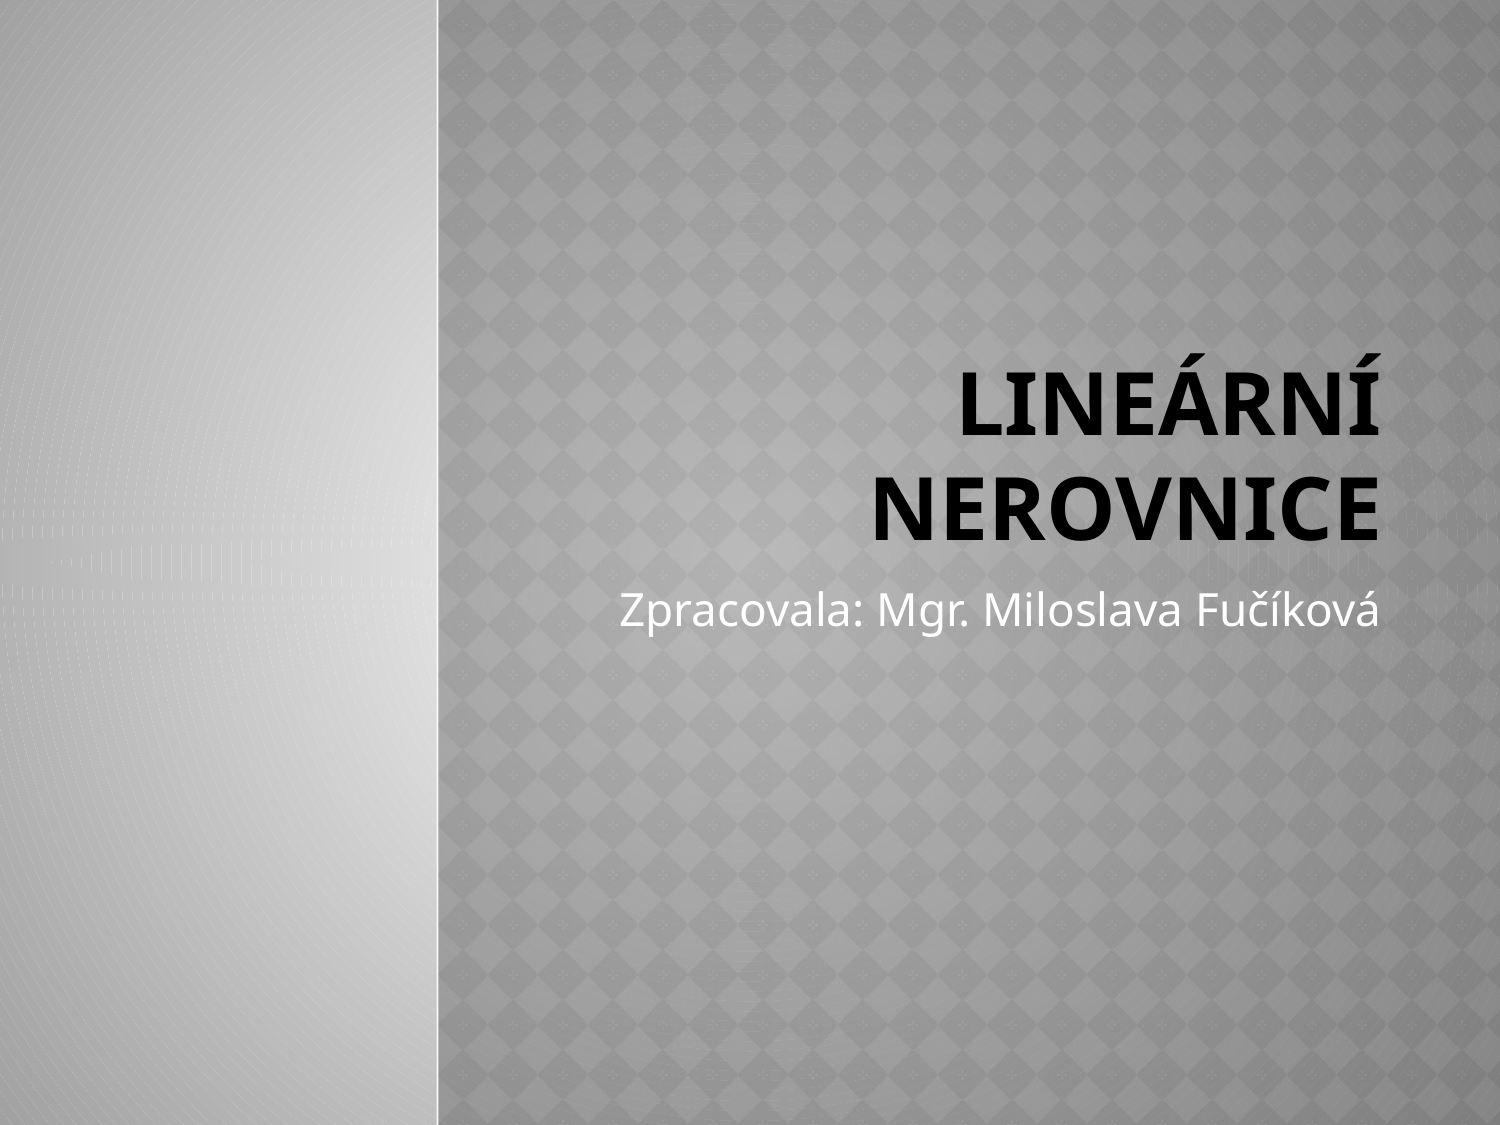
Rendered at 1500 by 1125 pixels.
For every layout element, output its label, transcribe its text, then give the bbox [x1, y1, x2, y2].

subtitle Zpracovala: Mgr. Miloslava Fučíková [550, 580, 1390, 762]
title Lineární Nerovnice [552, 87, 1390, 558]
